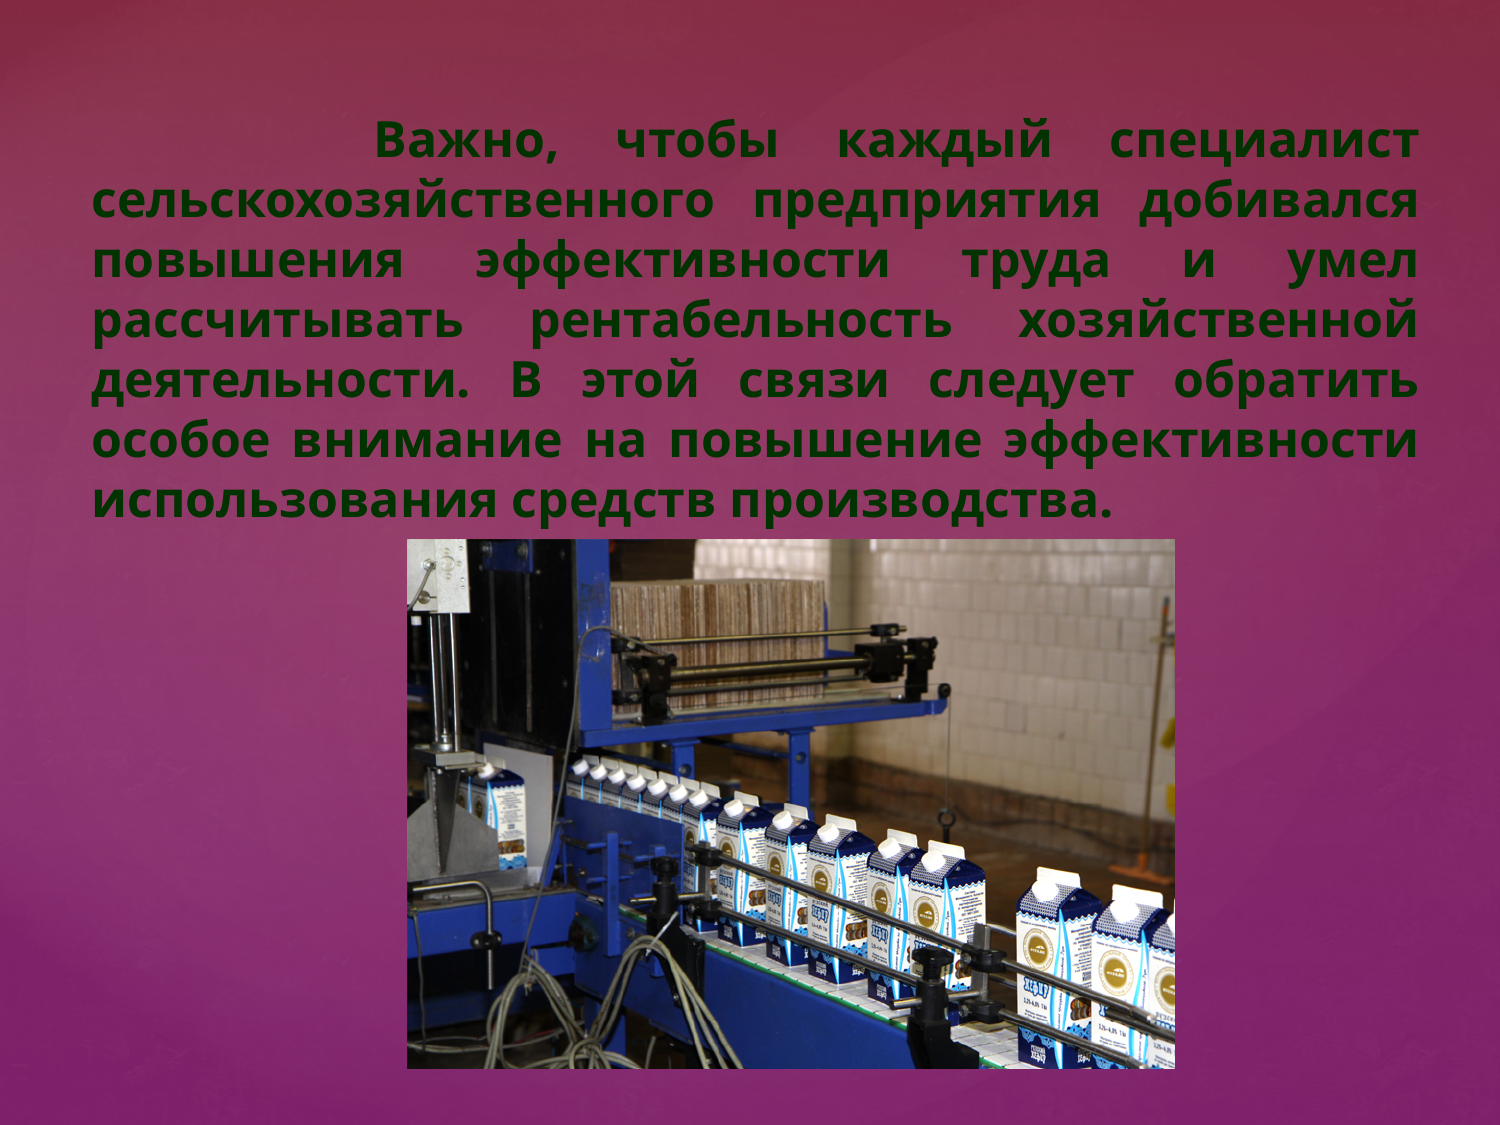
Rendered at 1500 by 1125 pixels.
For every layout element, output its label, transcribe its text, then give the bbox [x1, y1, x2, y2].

text_box Важно, чтобы каждый специалист сельскохозяйственного предприятия добивался повышения эффективности труда и умел рассчитывать рентабельность хозяйственной деятельности. В этой связи следует обратить особое внимание на повышение эффективности использования средств производства. [76, 100, 1436, 536]
picture [406, 539, 1175, 1070]
